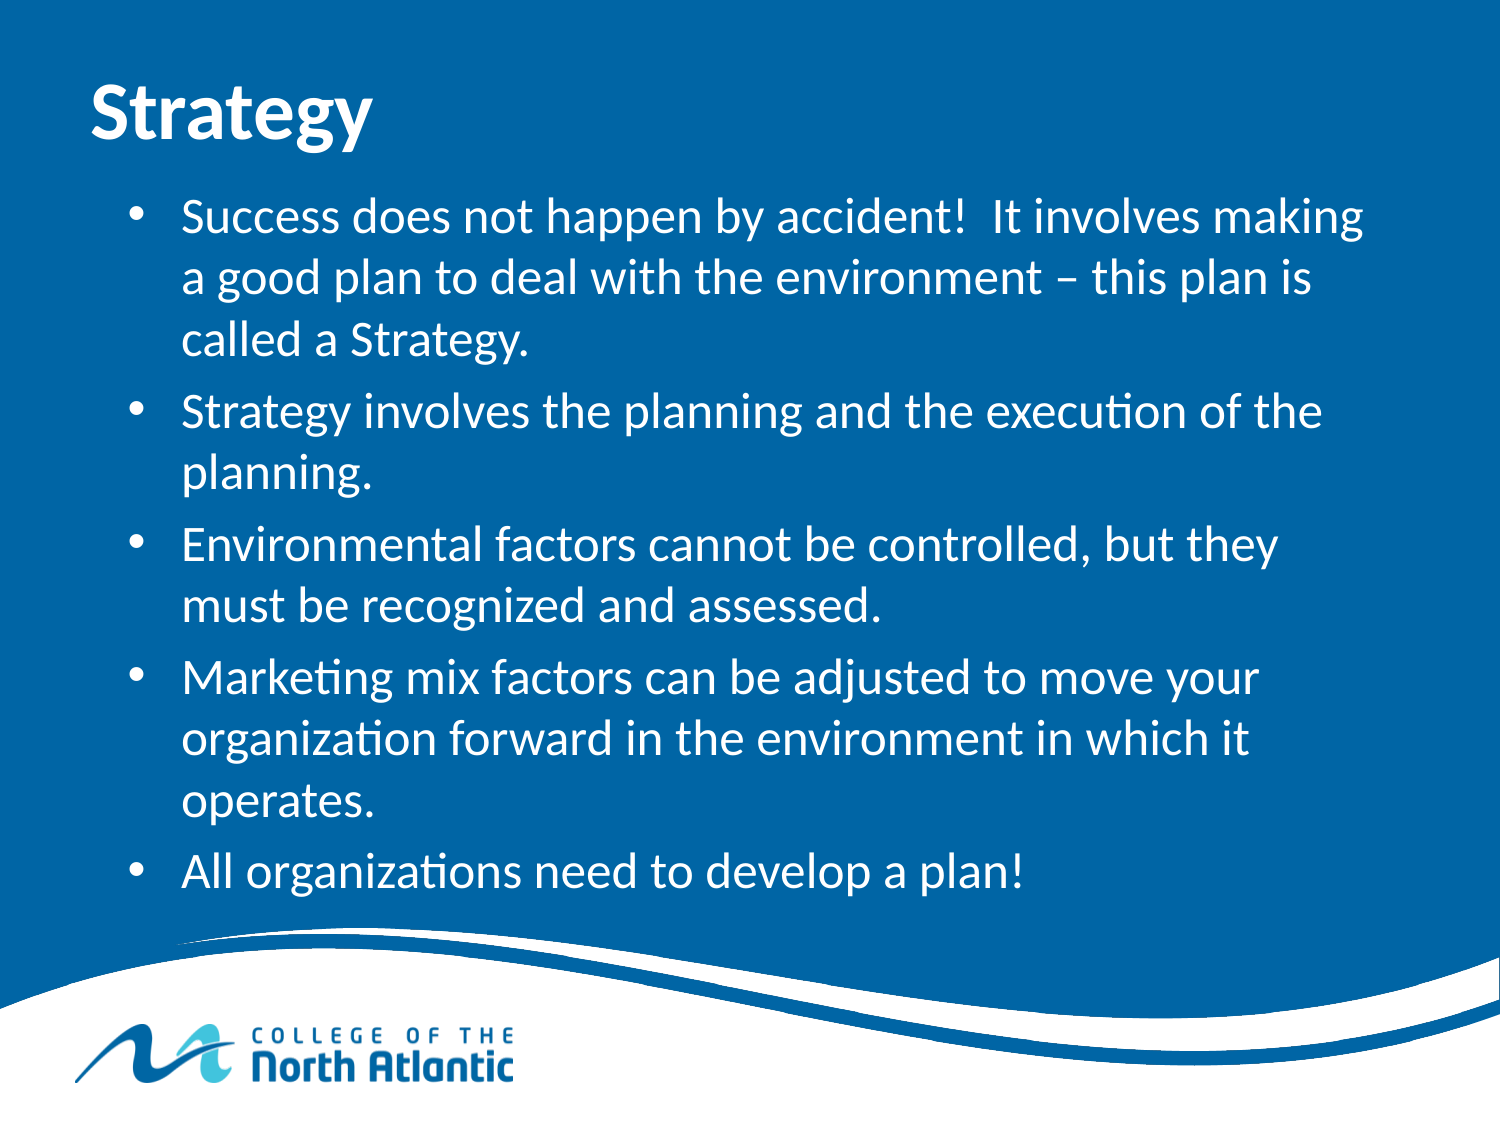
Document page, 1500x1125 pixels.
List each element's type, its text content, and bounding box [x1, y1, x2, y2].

title Strategy [75, 12, 1425, 200]
picture [0, 928, 1500, 1125]
list Success does not happen by accident! It involves making a good plan to deal with the environment – this plan is called a Strategy. Strategy involves the planning and the execution of the planning. Environmental factors cannot be controlled, but they must be recognized and assessed. Marketing mix factors can be adjusted to move your organization forward in the environment in which it operates. All organizations need to develop a plan! [112, 174, 1388, 913]
